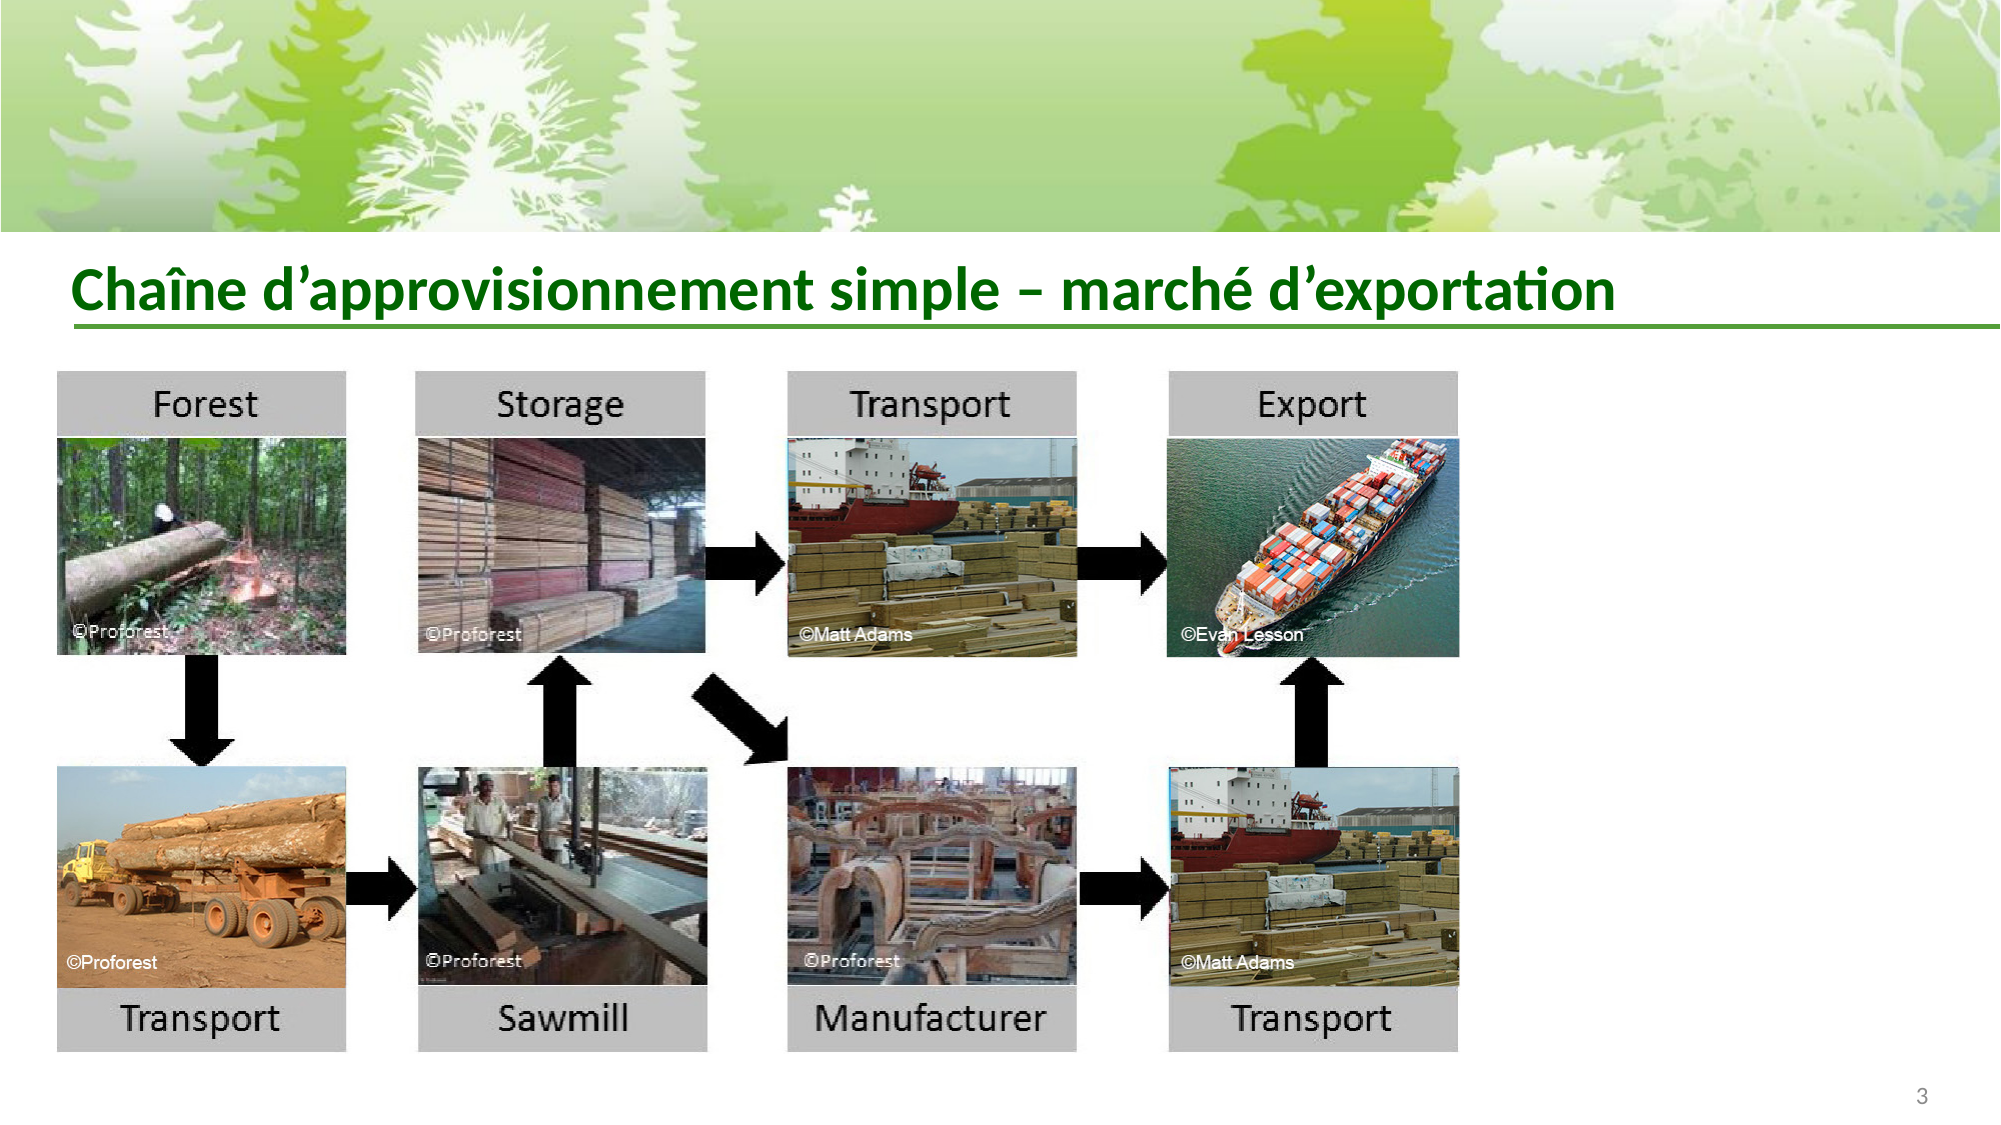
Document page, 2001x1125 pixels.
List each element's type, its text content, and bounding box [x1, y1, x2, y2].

slide_number 3 [1493, 1065, 1944, 1125]
title Chaîne d’approvisionnement simple – marché d’exportation [56, 181, 1782, 399]
picture [0, 0, 2000, 232]
picture [56, 365, 1461, 1054]
